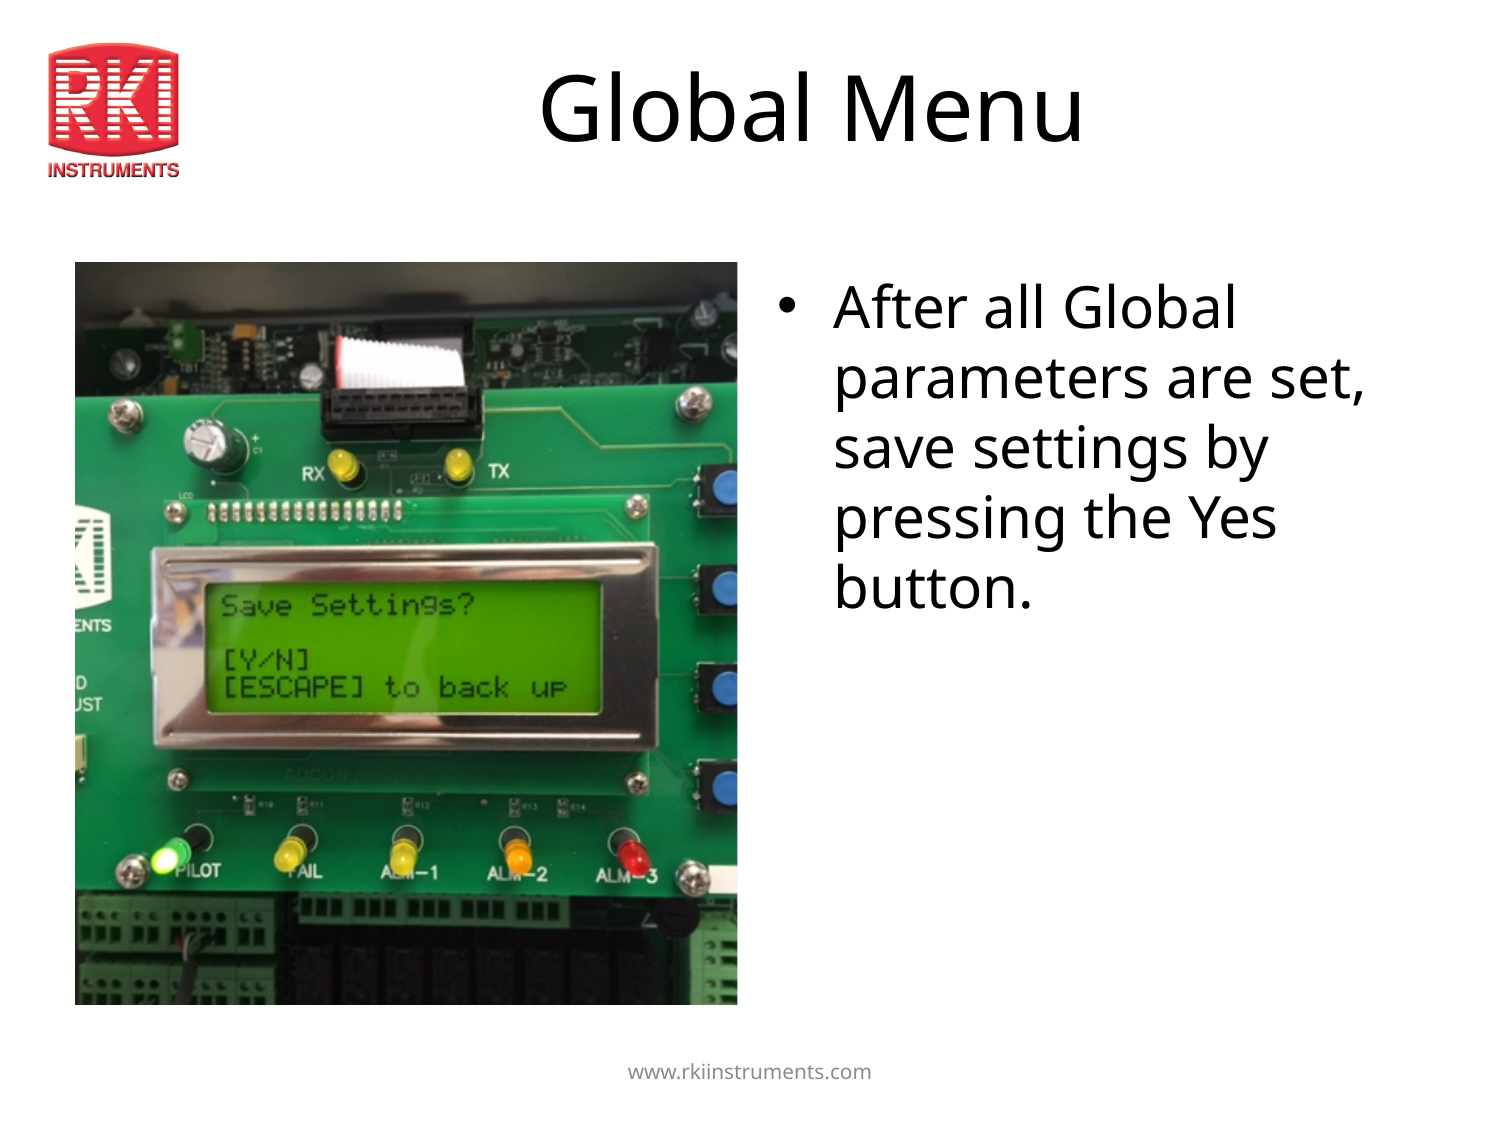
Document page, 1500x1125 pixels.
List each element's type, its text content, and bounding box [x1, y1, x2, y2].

list After all Global parameters are set, save settings by pressing the Yes button. [762, 262, 1425, 1005]
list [74, 262, 738, 1006]
footer www.rkiinstruments.com [512, 1042, 988, 1103]
title Global Menu [175, 49, 1451, 161]
picture [37, 37, 188, 184]
